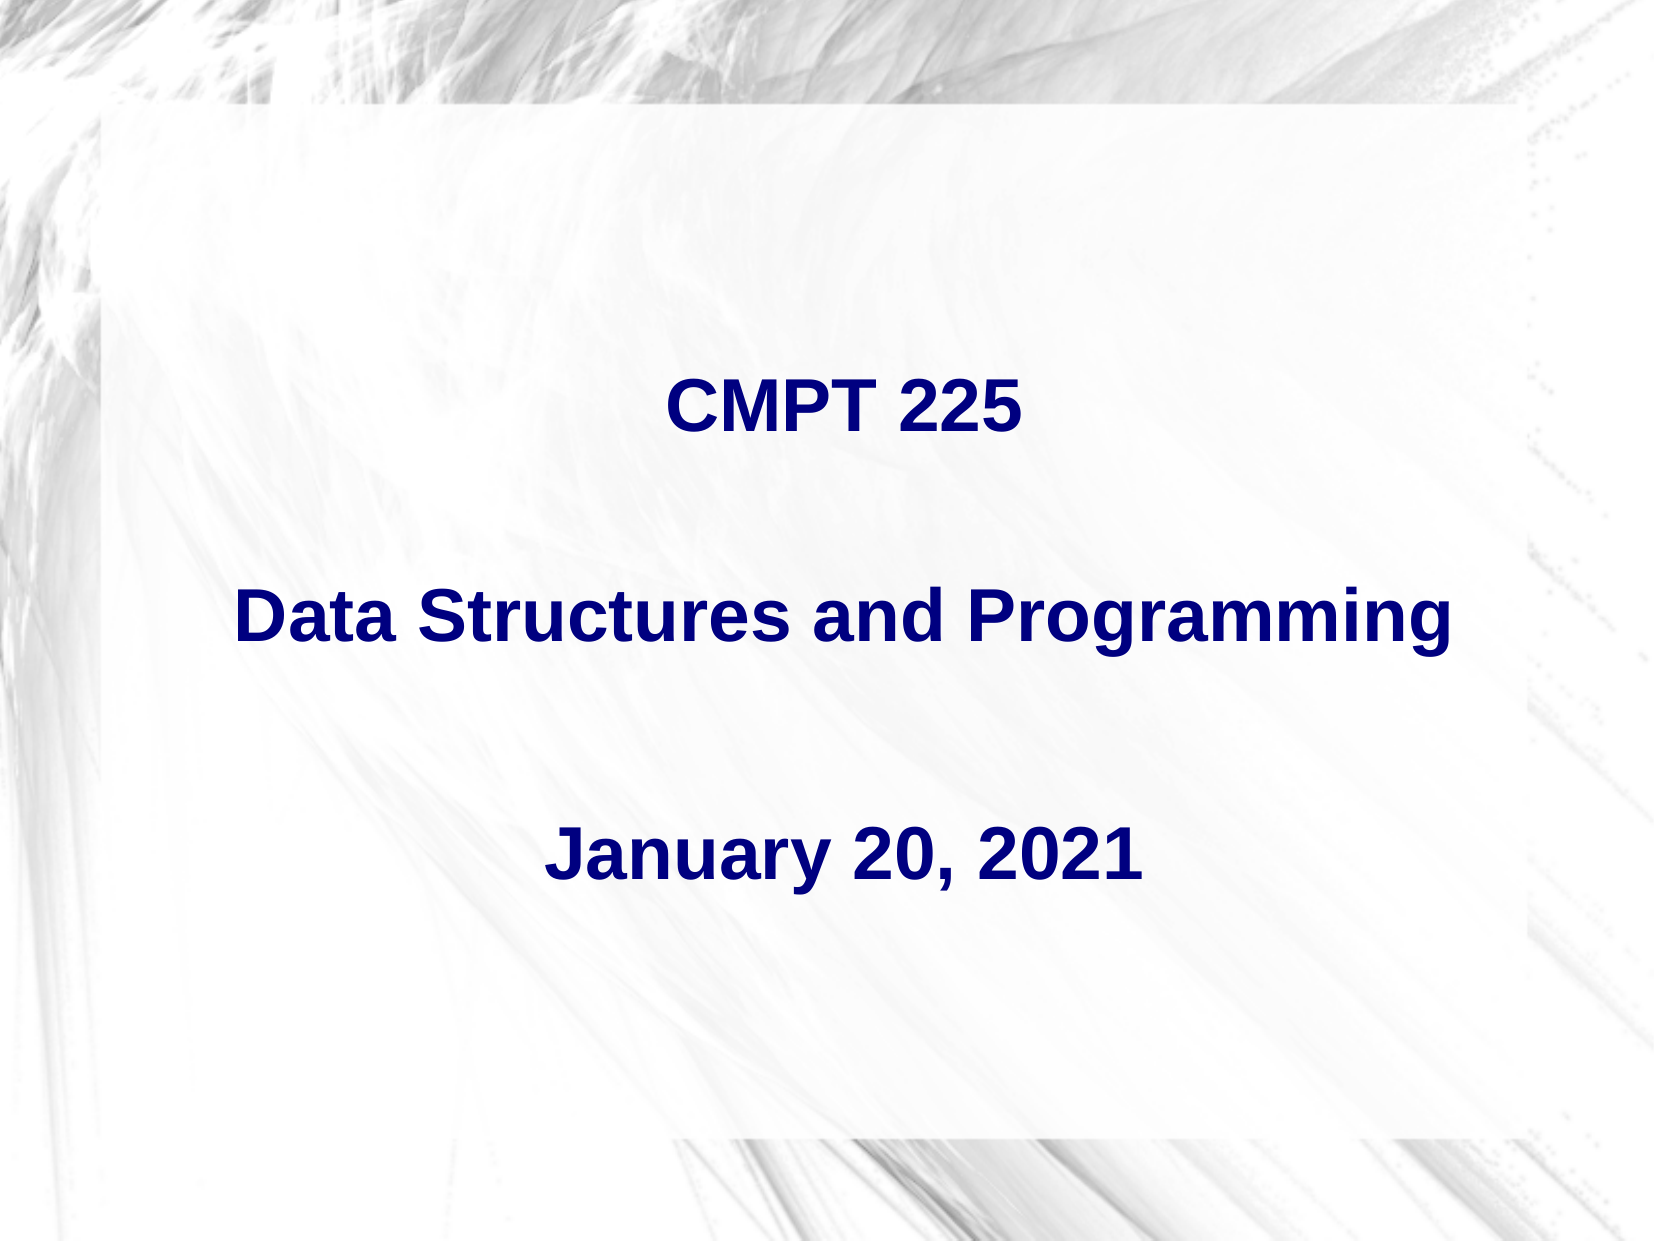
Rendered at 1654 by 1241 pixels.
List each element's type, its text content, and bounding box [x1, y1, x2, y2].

picture [0, 0, 1654, 1241]
list CMPT 225 Data Structures and Programming January 20, 2021 [118, 237, 1571, 1134]
